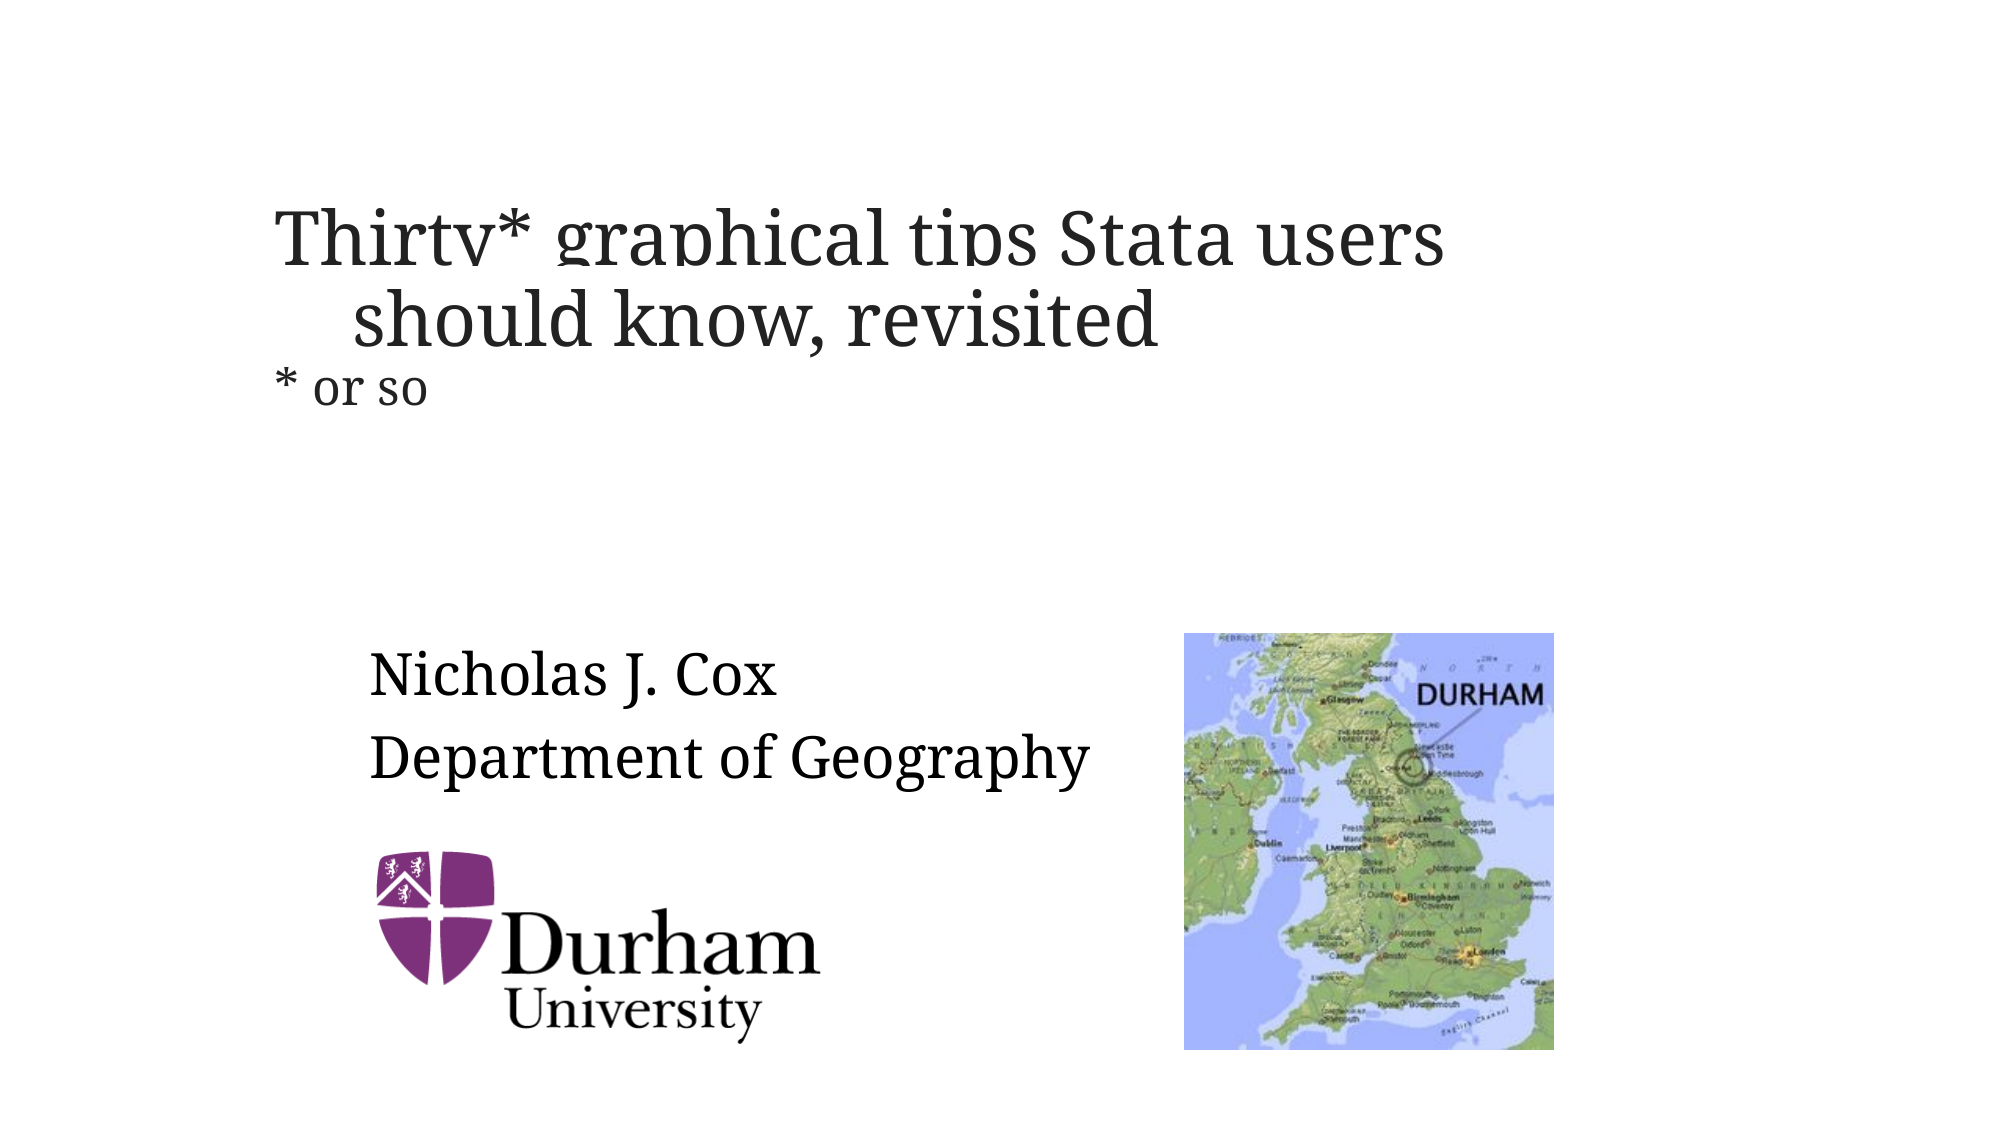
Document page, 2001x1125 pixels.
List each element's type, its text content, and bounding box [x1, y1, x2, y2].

title Thirty* graphical tips Stata users should know, revisited * or so [259, 184, 1638, 425]
picture [1184, 633, 1554, 1050]
subtitle Nicholas J. Cox Department of Geography [354, 637, 1184, 925]
picture [367, 842, 827, 1050]
